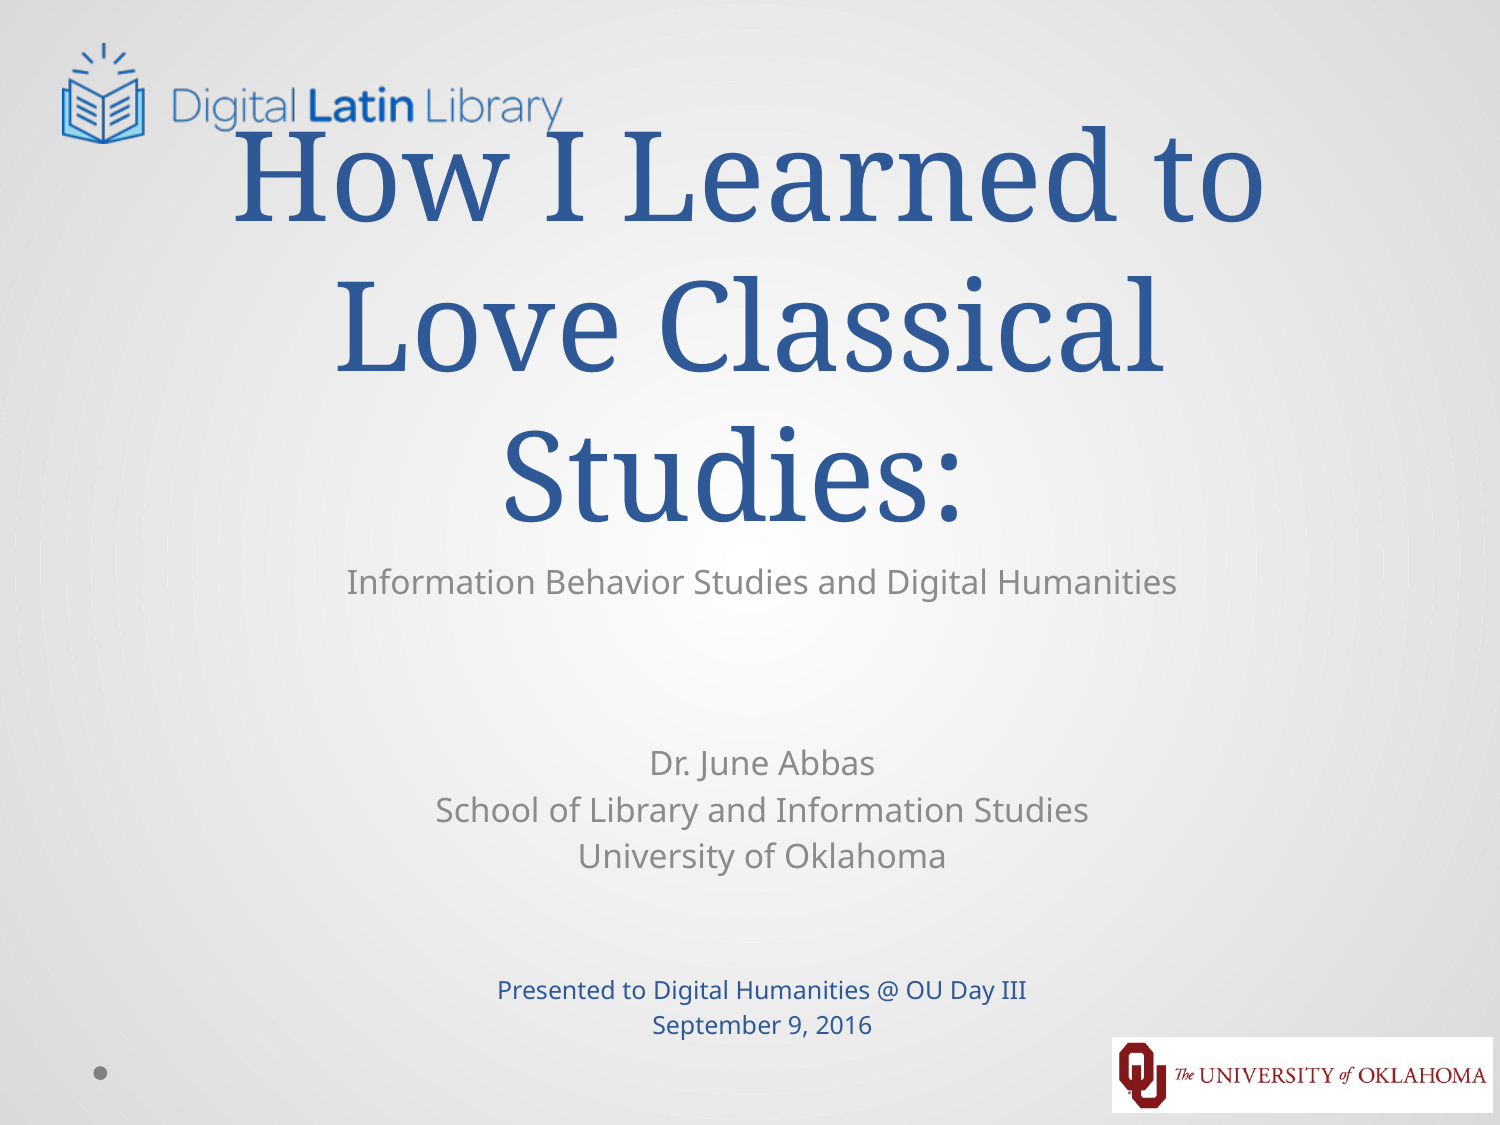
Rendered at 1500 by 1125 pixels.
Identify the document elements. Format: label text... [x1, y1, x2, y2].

subtitle Information Behavior Studies and Digital Humanities Dr. June Abbas School of Library and Information Studies University of Oklahoma Presented to Digital Humanities @ OU Day III September 9, 2016 [237, 553, 1288, 1054]
title How I Learned to Love Classical Studies: [87, 216, 1413, 554]
picture [1112, 1037, 1493, 1113]
picture [62, 43, 563, 144]
